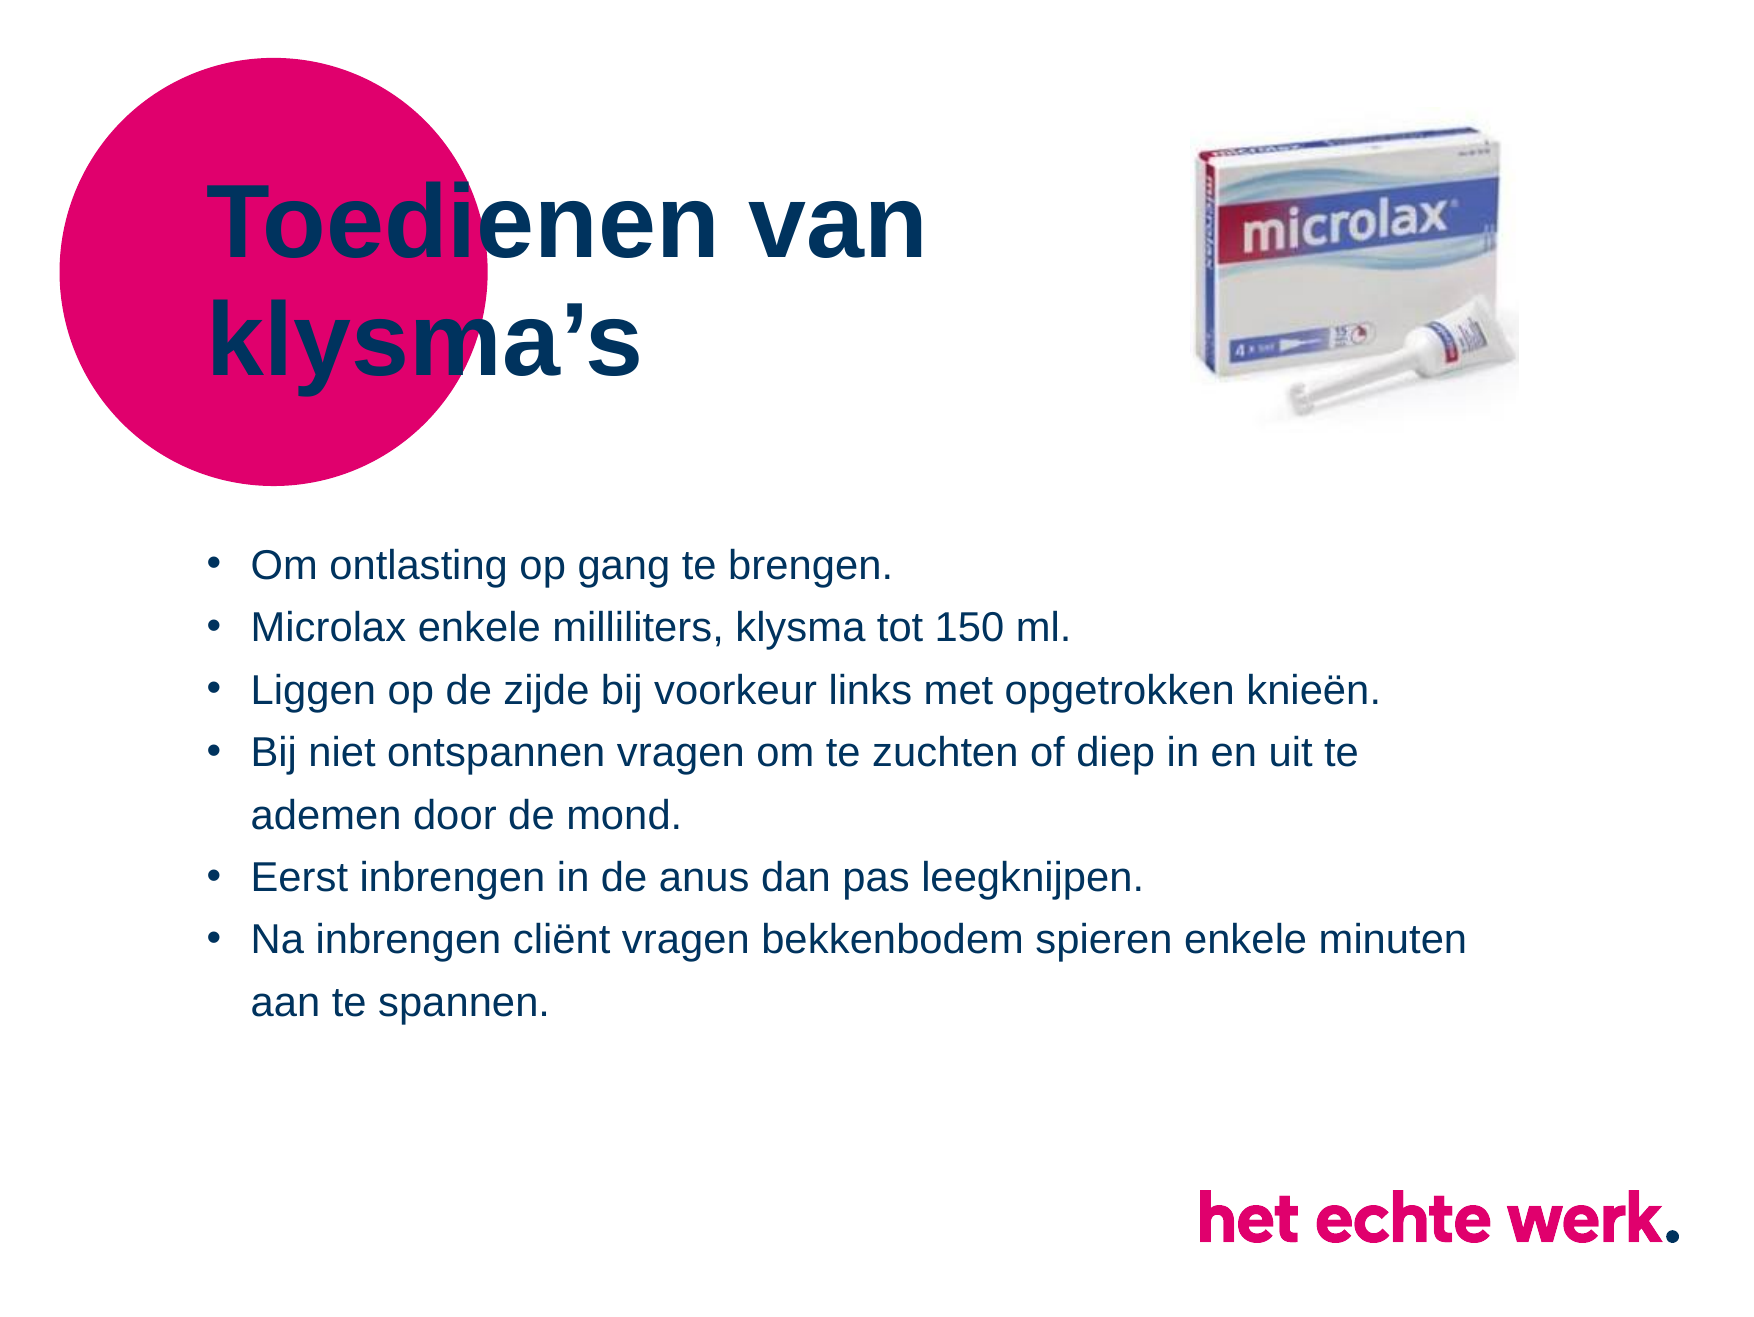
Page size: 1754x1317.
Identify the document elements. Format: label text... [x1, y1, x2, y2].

list Om ontlasting op gang te brengen. Microlax enkele milliliters, klysma tot 150 ml. Liggen op de zijde bij voorkeur links met opgetrokken knieën. Bij niet ontspannen vragen om te zuchten of diep in en uit te ademen door de mond. Eerst inbrengen in de anus dan pas leegknijpen. Na inbrengen cliënt vragen bekkenbodem spieren enkele minuten aan te spannen. [206, 525, 1499, 1148]
title Toedienen van klysma’s [206, 57, 1499, 487]
picture [1191, 1184, 1754, 1317]
picture [1190, 107, 1519, 436]
